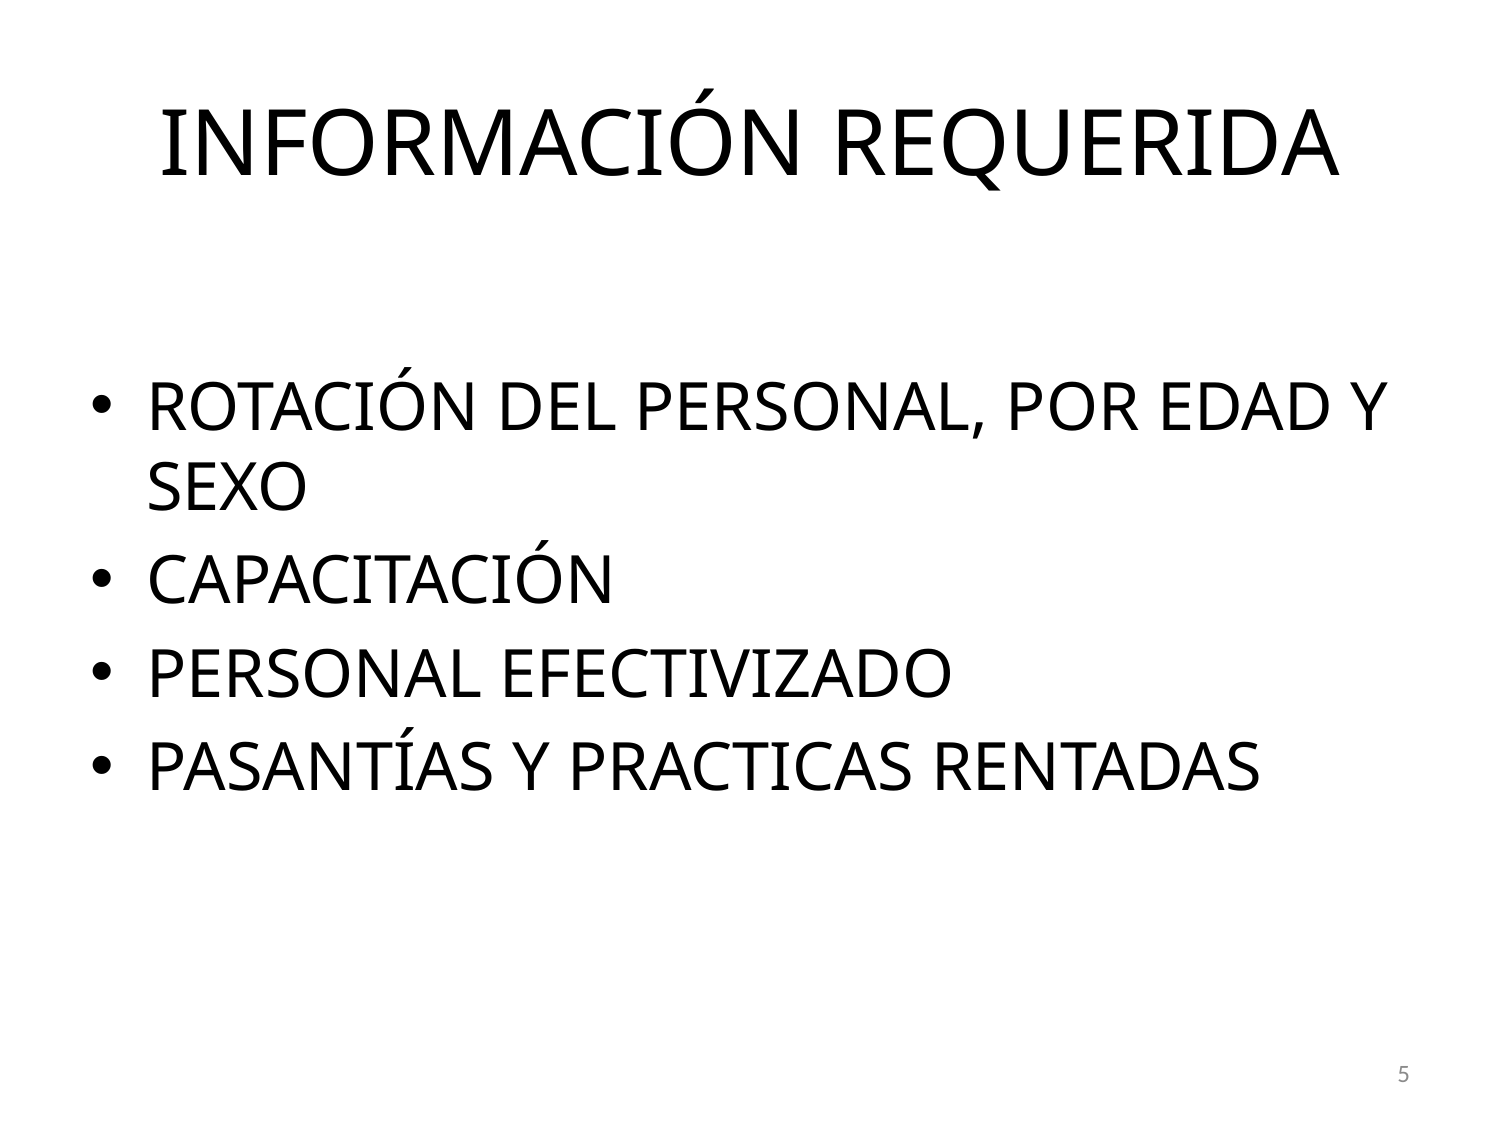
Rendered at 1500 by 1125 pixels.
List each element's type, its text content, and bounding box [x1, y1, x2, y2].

list ROTACIÓN DEL PERSONAL, POR EDAD Y SEXO CAPACITACIÓN PERSONAL EFECTIVIZADO PASANTÍAS Y PRACTICAS RENTADAS [75, 262, 1425, 1005]
title INFORMACIÓN REQUERIDA [75, 45, 1425, 233]
slide_number 5 [1074, 1042, 1425, 1103]
